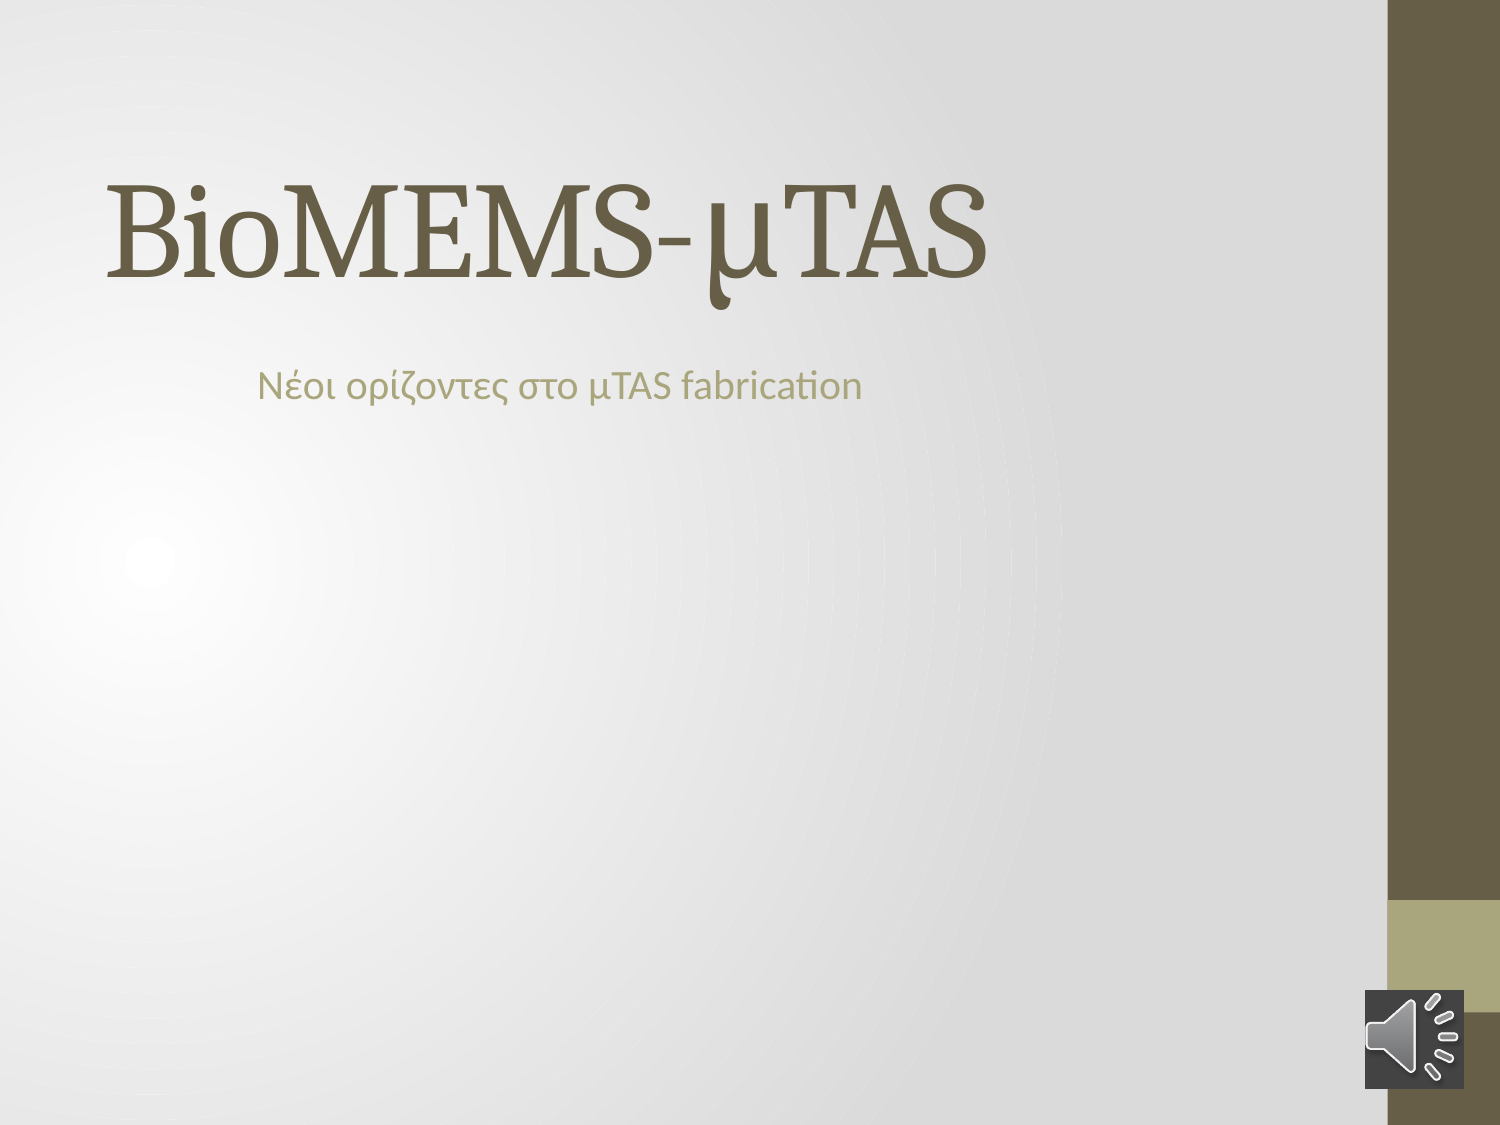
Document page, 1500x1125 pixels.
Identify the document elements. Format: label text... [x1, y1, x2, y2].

title BioMEMS-μTAS [88, 149, 1326, 313]
picture [1364, 989, 1466, 1091]
subtitle Νέοι ορίζοντες στο μTAS fabrication [242, 349, 1293, 462]
